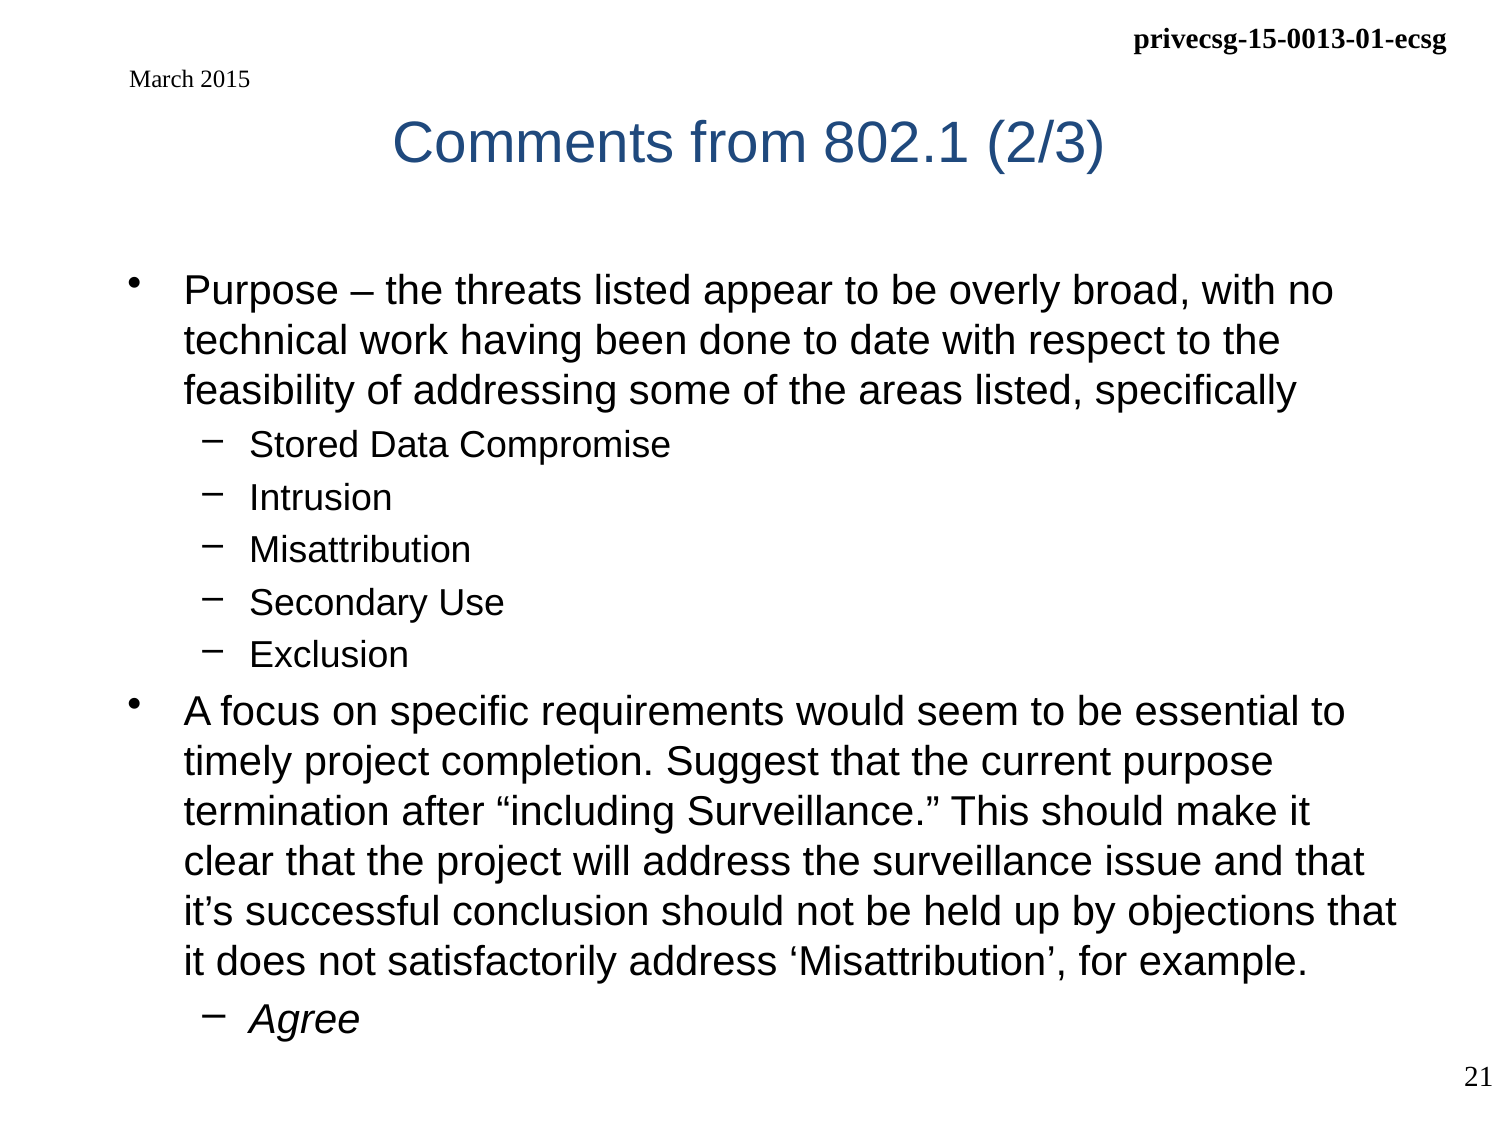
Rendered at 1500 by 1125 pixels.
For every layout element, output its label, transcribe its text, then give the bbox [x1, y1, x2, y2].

list Purpose – the threats listed appear to be overly broad, with no technical work having been done to date with respect to the feasibility of addressing some of the areas listed, specifically Stored Data Compromise Intrusion Misattribution Secondary Use Exclusion A focus on specific requirements would seem to be essential to timely project completion. Suggest that the current purpose termination after “including Surveillance.” This should make it clear that the project will address the surveillance issue and that it’s successful conclusion should not be held up by objections that it does not satisfactorily address ‘Misattribution’, for example. Agree [112, 255, 1424, 1059]
title Comments from 802.1 (2/3) [75, 45, 1425, 233]
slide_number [114, 54, 422, 100]
